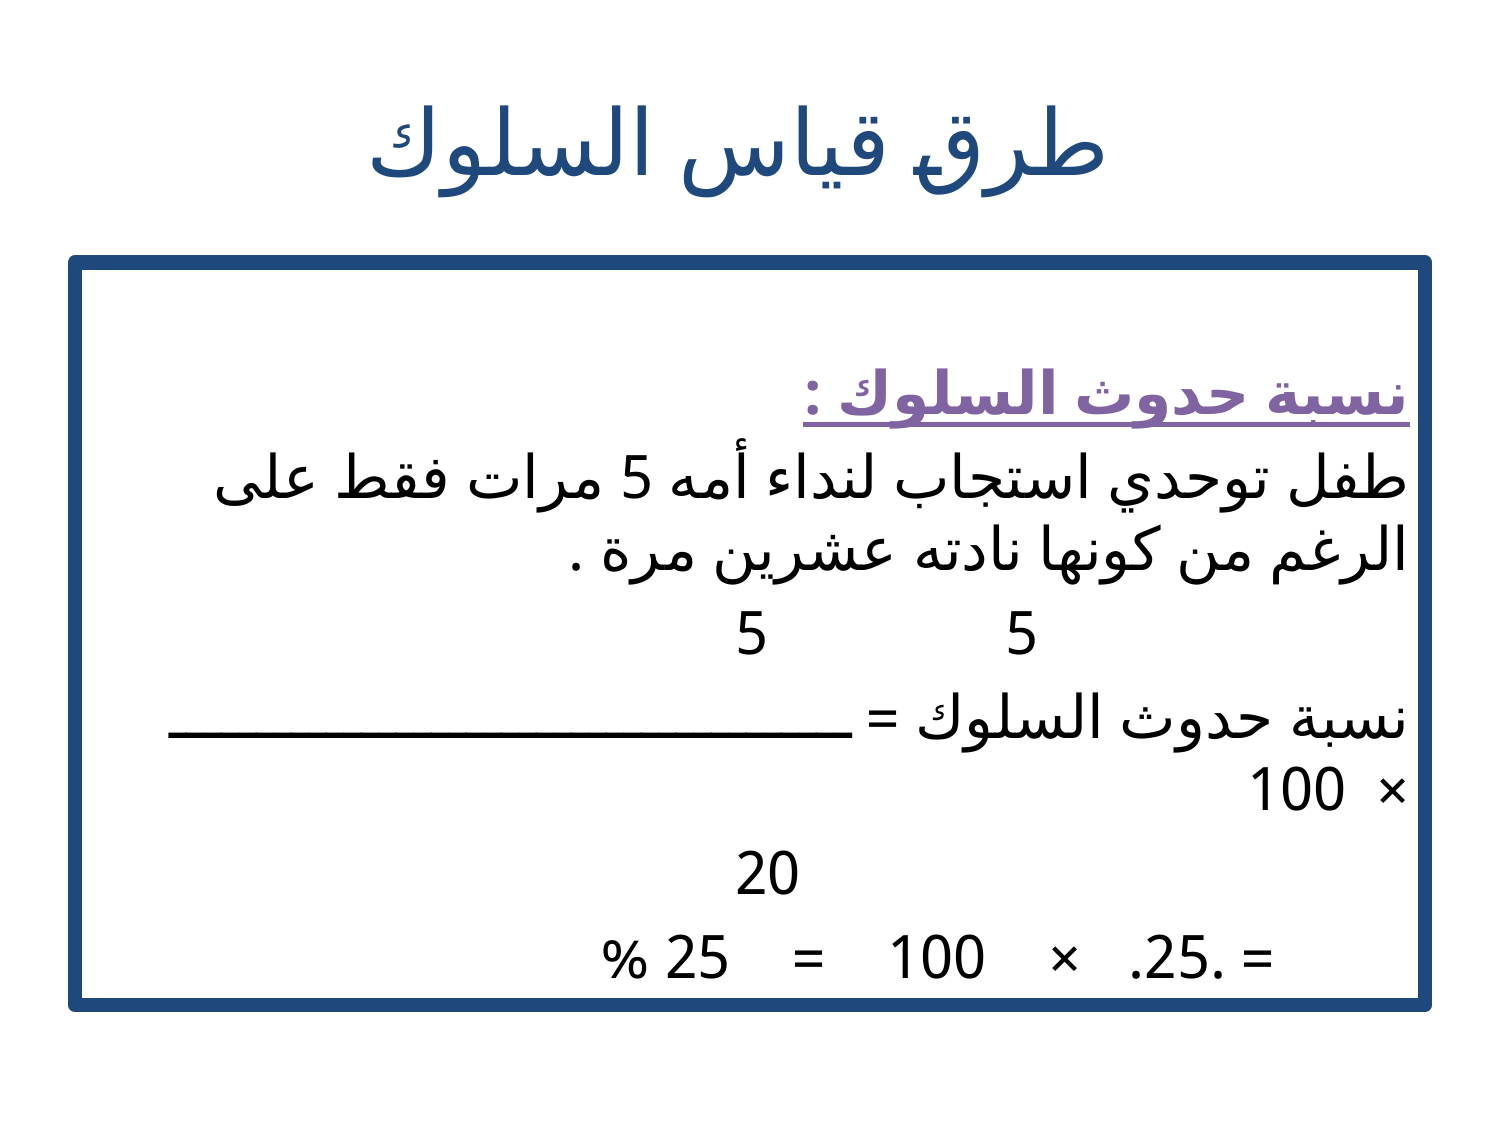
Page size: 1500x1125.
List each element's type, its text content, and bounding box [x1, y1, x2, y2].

title طرق قياس السلوك [75, 45, 1425, 233]
list نسبة حدوث السلوك : طفل توحدي استجاب لنداء أمه 5 مرات فقط على الرغم من كونها نادته عشرين مرة . 5 5 نسبة حدوث السلوك = ـــــــــــــــــــــــــــــــــــــــ × 100 20 = .25. × 100 = 25 % [75, 262, 1425, 1005]
